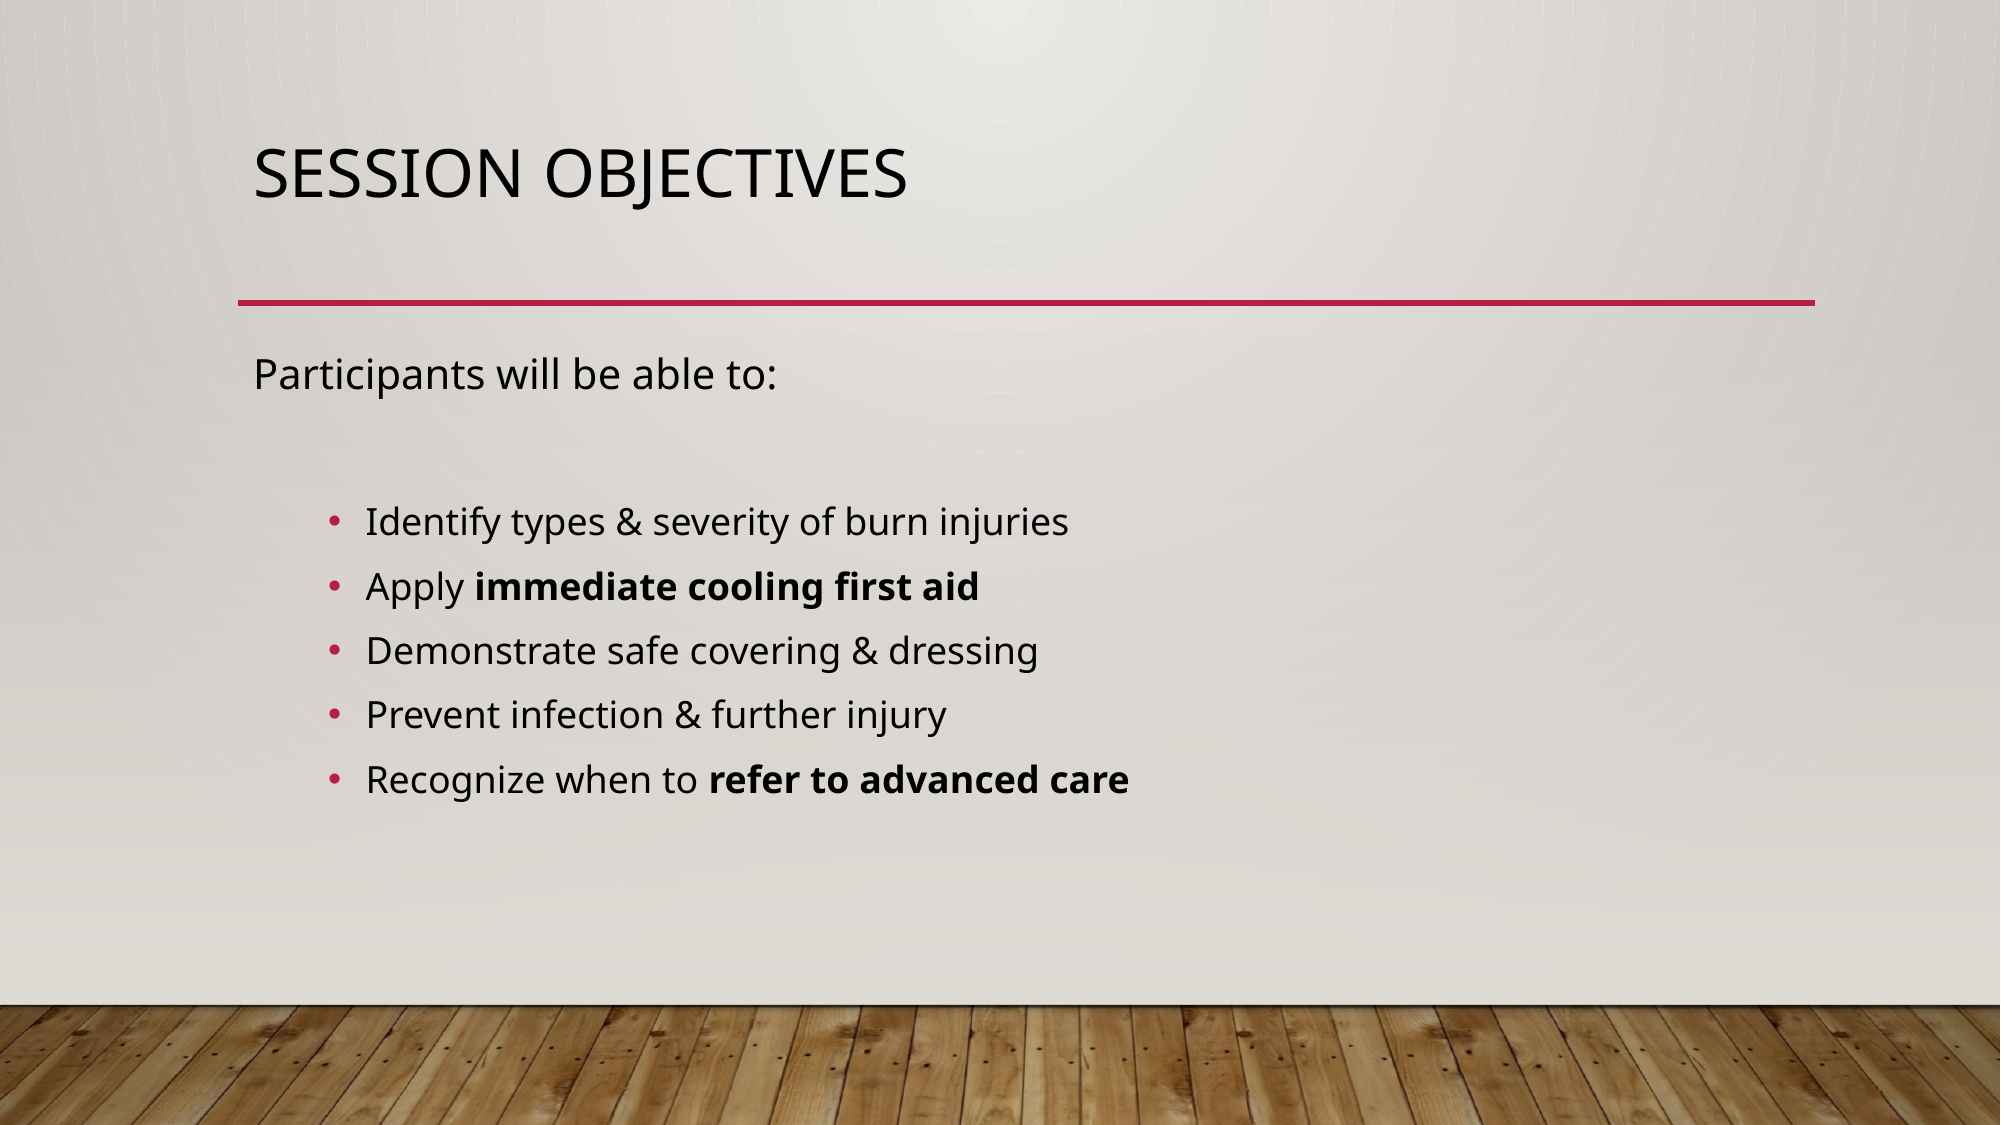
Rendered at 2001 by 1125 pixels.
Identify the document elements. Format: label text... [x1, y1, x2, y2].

title Session Objectives [238, 131, 1814, 305]
list Participants will be able to: Identify types & severity of burn injuries Apply immediate cooling first aid Demonstrate safe covering & dressing Prevent infection & further injury Recognize when to refer to advanced care [238, 330, 1814, 897]
picture [0, 1005, 2000, 1125]
